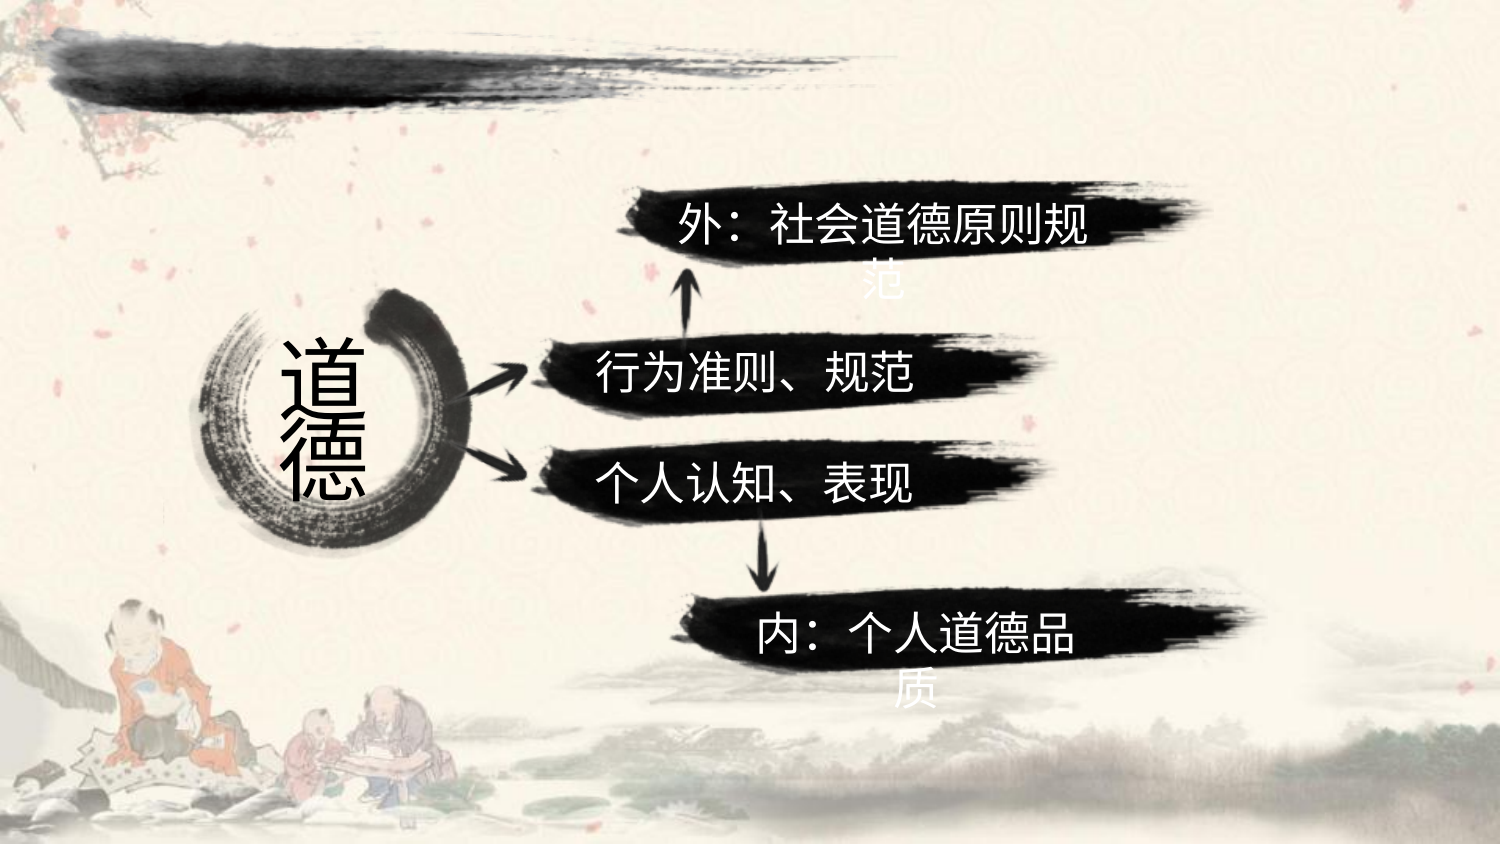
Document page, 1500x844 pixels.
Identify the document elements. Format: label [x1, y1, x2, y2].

text_box [520, 297, 1059, 404]
picture [0, 0, 1500, 844]
text_box [658, 552, 1268, 697]
text_box [265, 315, 382, 522]
text_box [520, 404, 1059, 549]
text_box [604, 145, 1214, 290]
